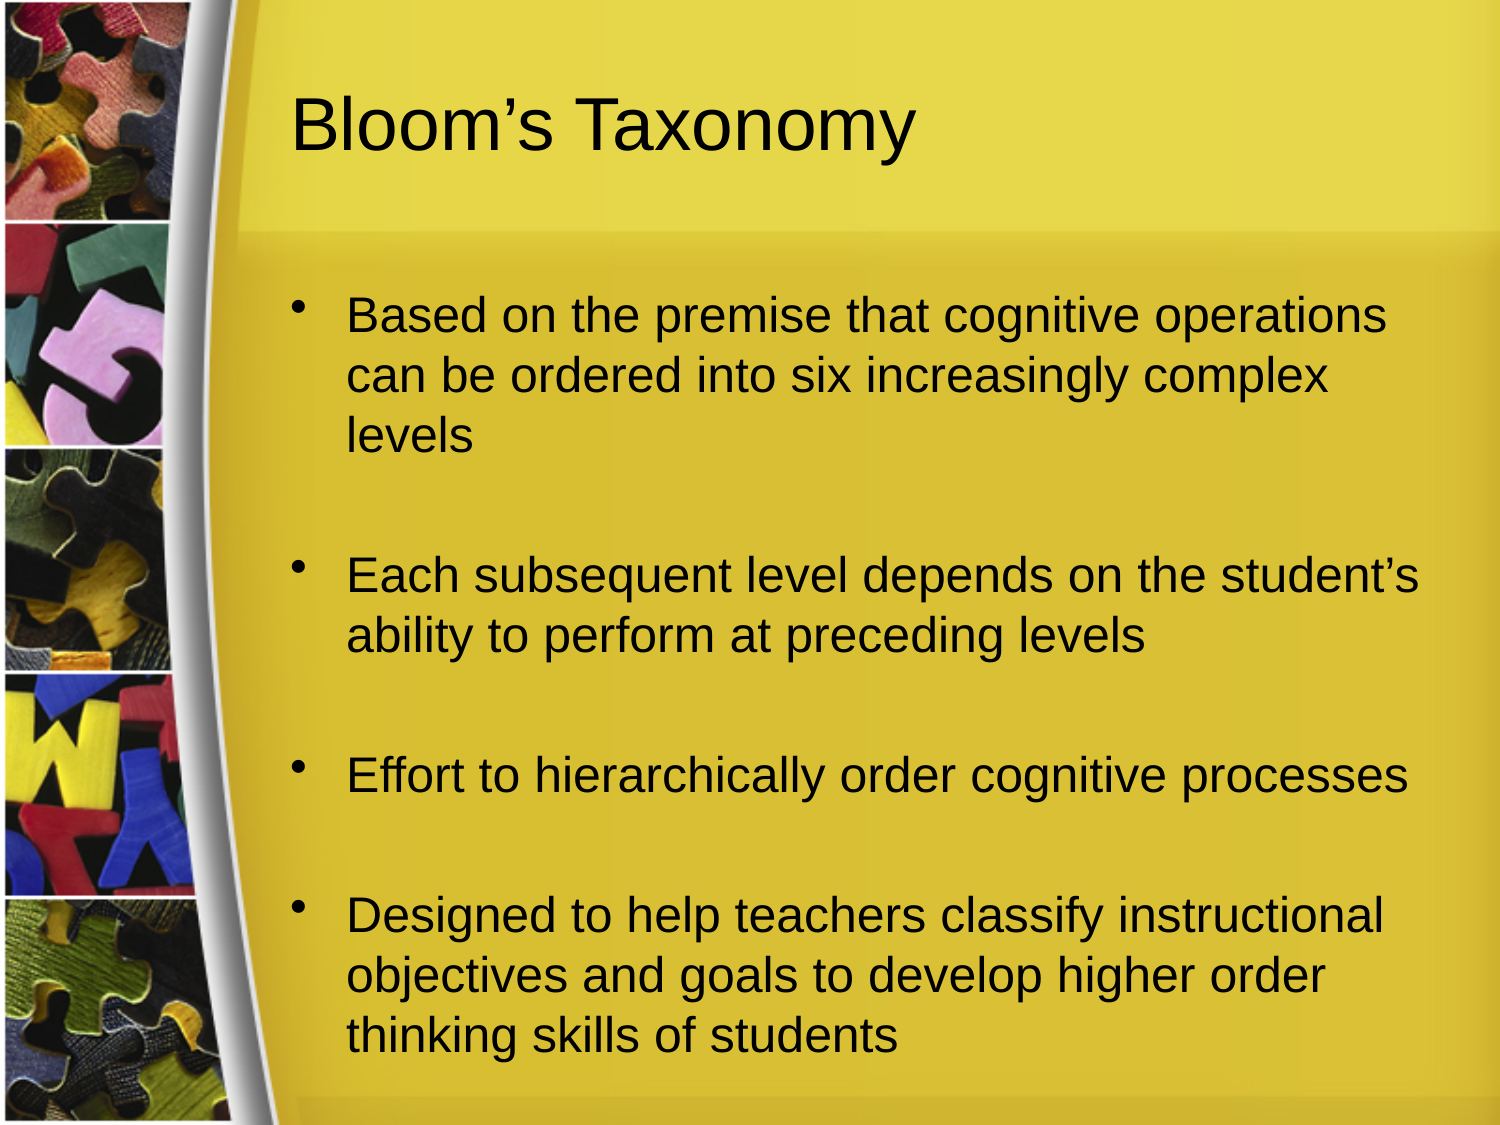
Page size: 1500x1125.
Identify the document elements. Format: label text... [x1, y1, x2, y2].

picture [0, 0, 1500, 1125]
title Bloom’s Taxonomy [274, 32, 1473, 209]
list Based on the premise that cognitive operations can be ordered into six increasingly complex levels Each subsequent level depends on the student’s ability to perform at preceding levels Effort to hierarchically order cognitive processes Designed to help teachers classify instructional objectives and goals to develop higher order thinking skills of students [274, 274, 1476, 1125]
